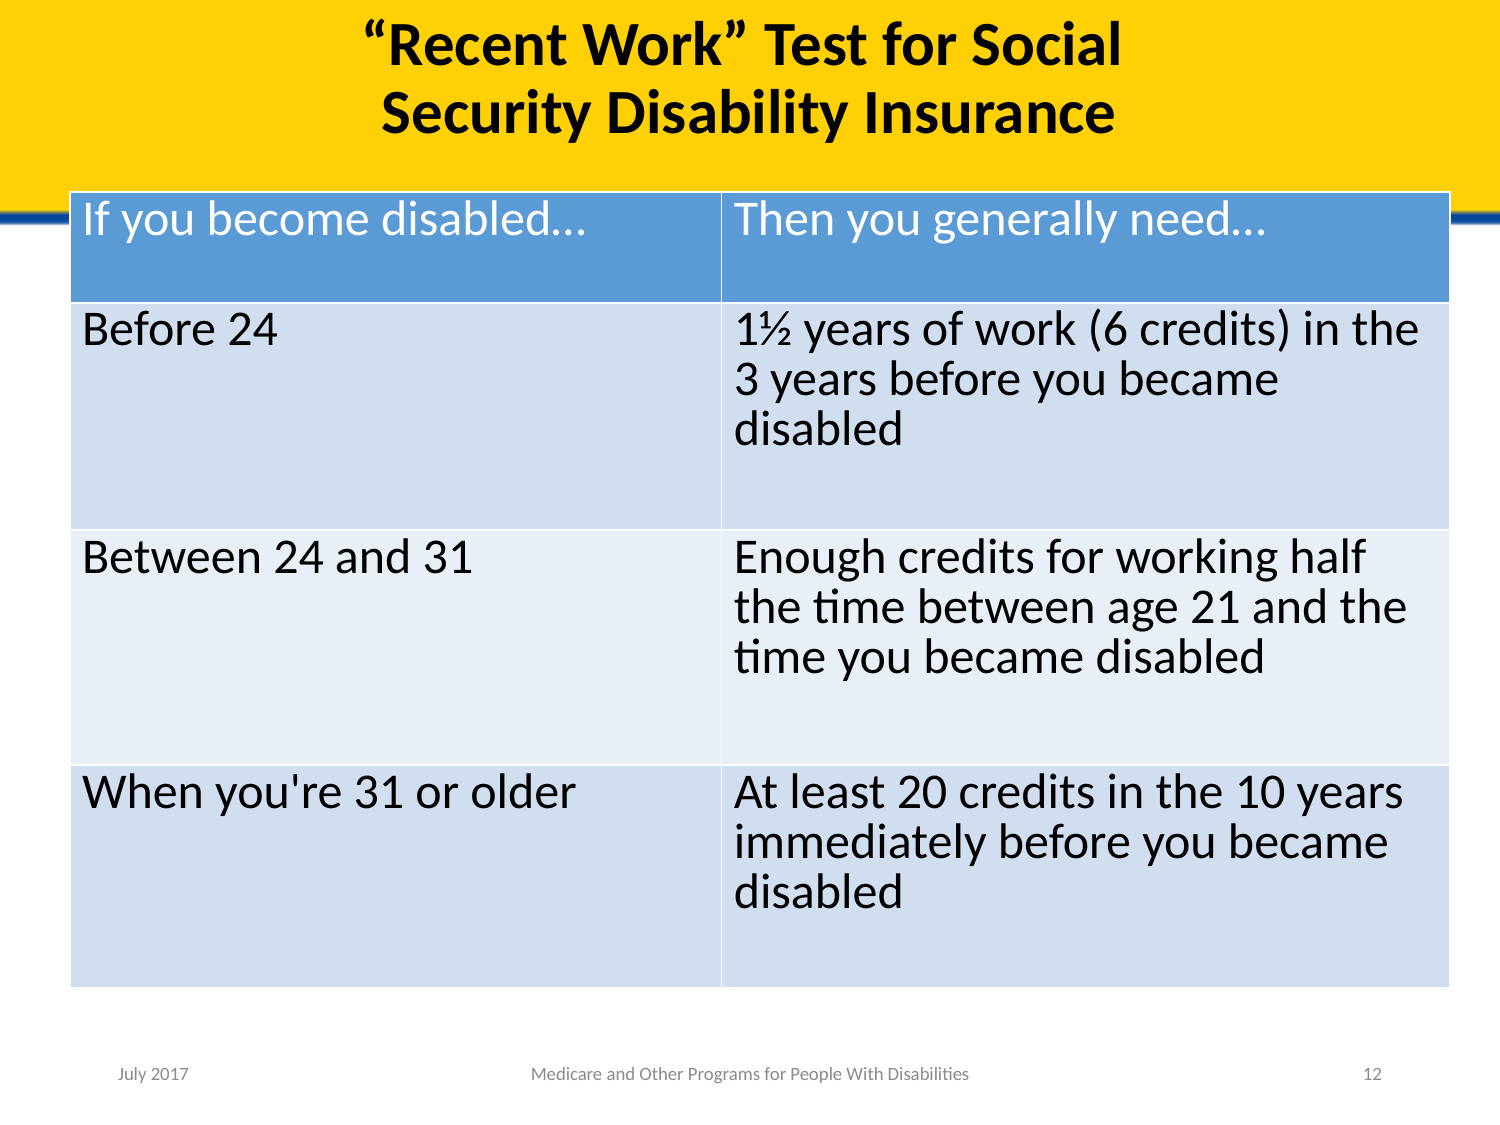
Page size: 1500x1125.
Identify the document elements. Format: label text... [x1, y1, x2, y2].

footer Medicare and Other Programs for People With Disabilities [496, 1042, 1004, 1103]
table_cell At least 20 credits in the 10 years immediately before you became disabled [722, 766, 1449, 987]
table_cell Before 24 [71, 304, 721, 529]
table_cell When you're 31 or older [71, 766, 721, 987]
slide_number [103, 1042, 441, 1103]
table_header Then you generally need… [722, 193, 1449, 302]
table_cell 1½ years of work (6 credits) in the 3 years before you became disabled [722, 304, 1449, 529]
table_cell Enough credits for working half the time between age 21 and the time you became disabled [722, 531, 1449, 764]
table_cell Between 24 and 31 [71, 531, 721, 764]
picture [0, 0, 1500, 1125]
slide_number 12 [1059, 1042, 1397, 1103]
table_header If you become disabled… [71, 193, 721, 302]
title “Recent Work” Test for Social Security Disability Insurance [103, 2, 1397, 156]
